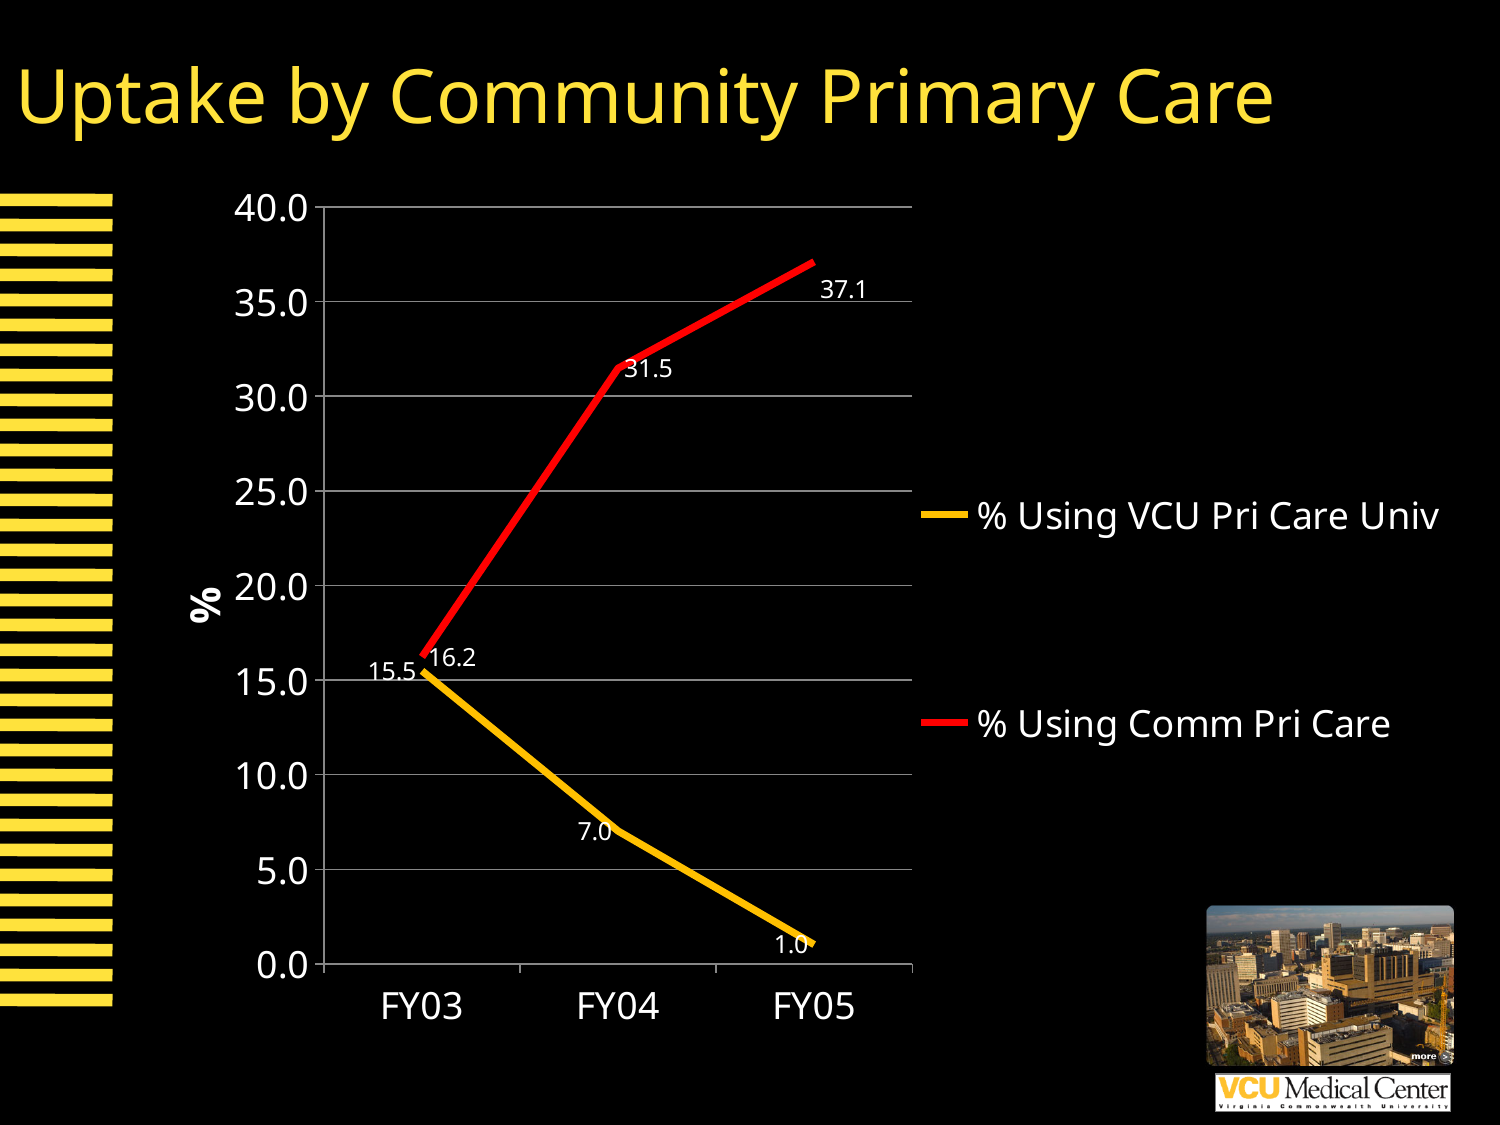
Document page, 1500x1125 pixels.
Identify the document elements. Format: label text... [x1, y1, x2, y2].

title Uptake by Community Primary Care [0, 0, 1438, 188]
picture [1216, 1075, 1450, 1111]
chart [162, 174, 1463, 1063]
picture [1199, 1063, 1461, 1072]
